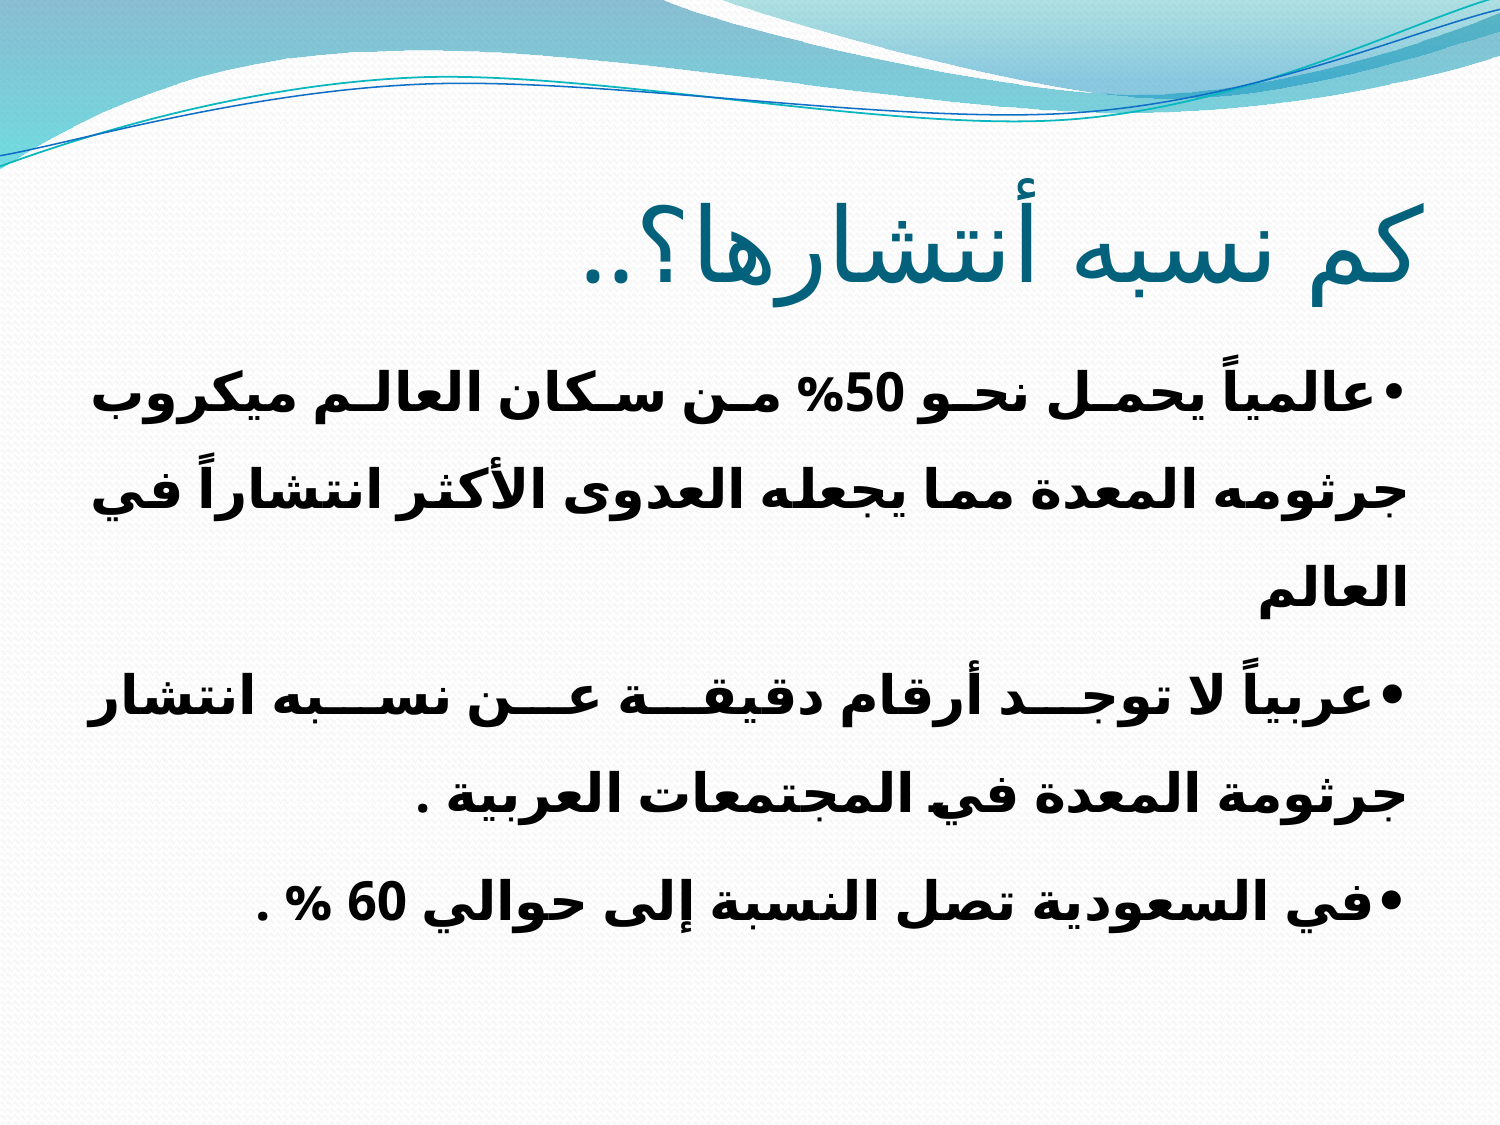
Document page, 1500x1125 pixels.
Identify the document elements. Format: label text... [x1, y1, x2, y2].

title كم نسبه أنتشارها؟.. [75, 115, 1425, 303]
list •عالمياً يحمل نحو 50% من سكان العالم ميكروب جرثومه المعدة مما يجعله العدوى الأكثر انتشاراً في العالم •عربياً لا توجد أرقام دقيقة عن نسبه انتشار جرثومة المعدة في المجتمعات العربية . •في السعودية تصل النسبة إلى حوالي 60 % . [75, 317, 1425, 1038]
